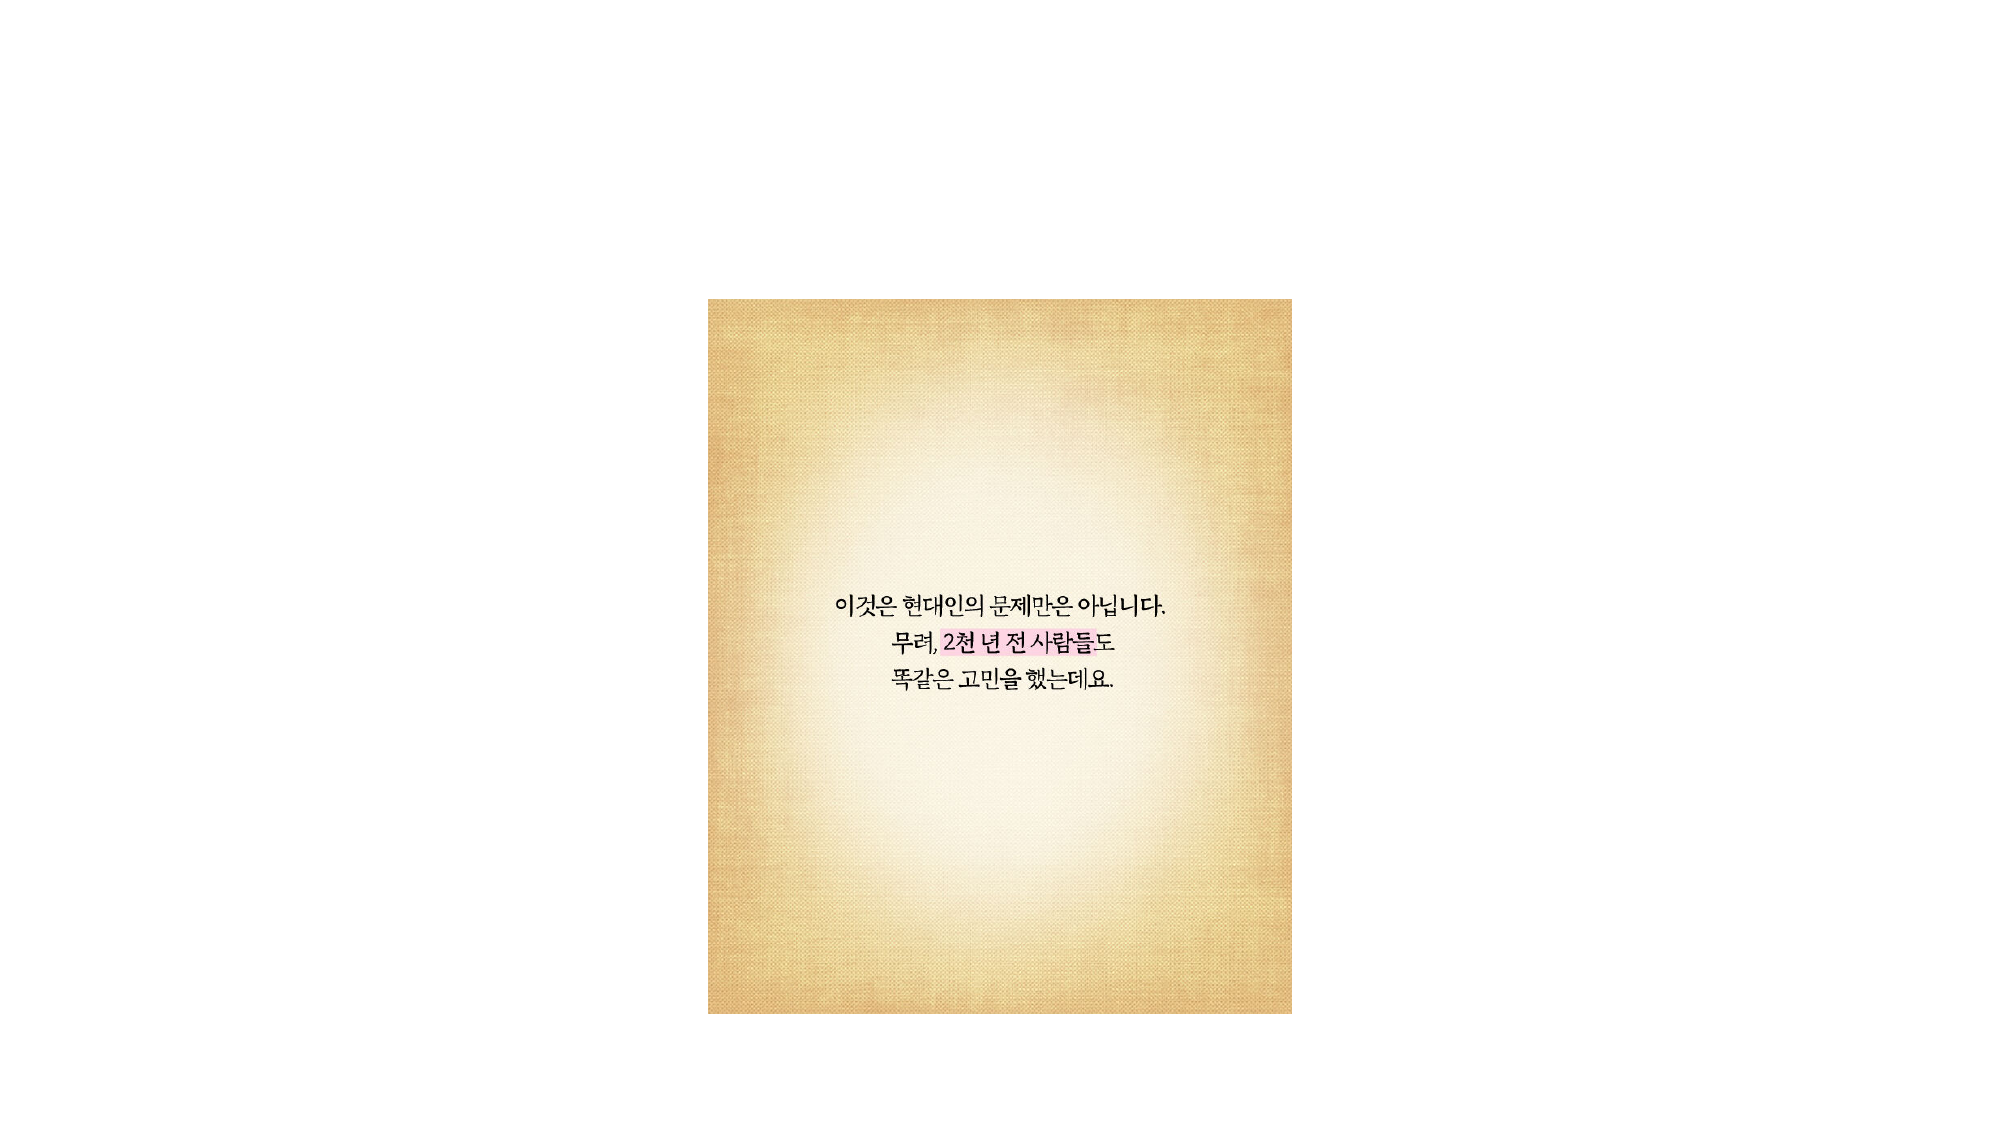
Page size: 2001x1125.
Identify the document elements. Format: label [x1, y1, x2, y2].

list [707, 299, 1292, 1014]
